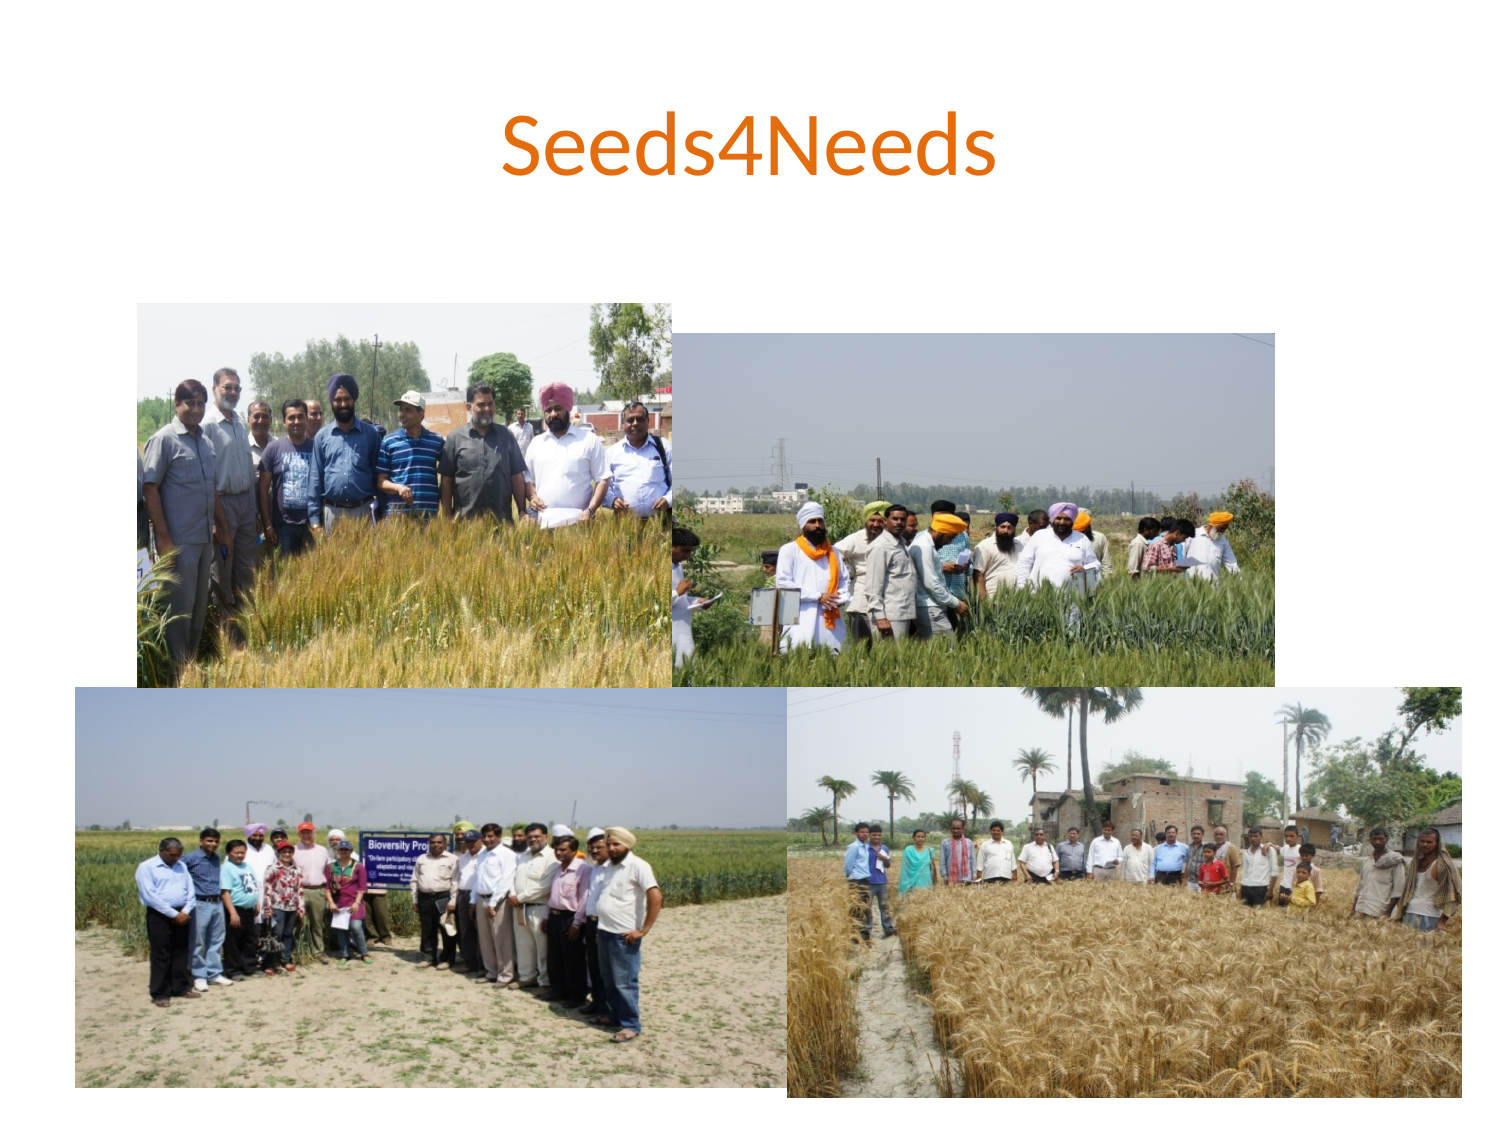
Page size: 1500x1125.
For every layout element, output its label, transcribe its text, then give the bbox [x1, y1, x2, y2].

title Seeds4Needs [75, 45, 1425, 233]
picture [74, 303, 1462, 1098]
